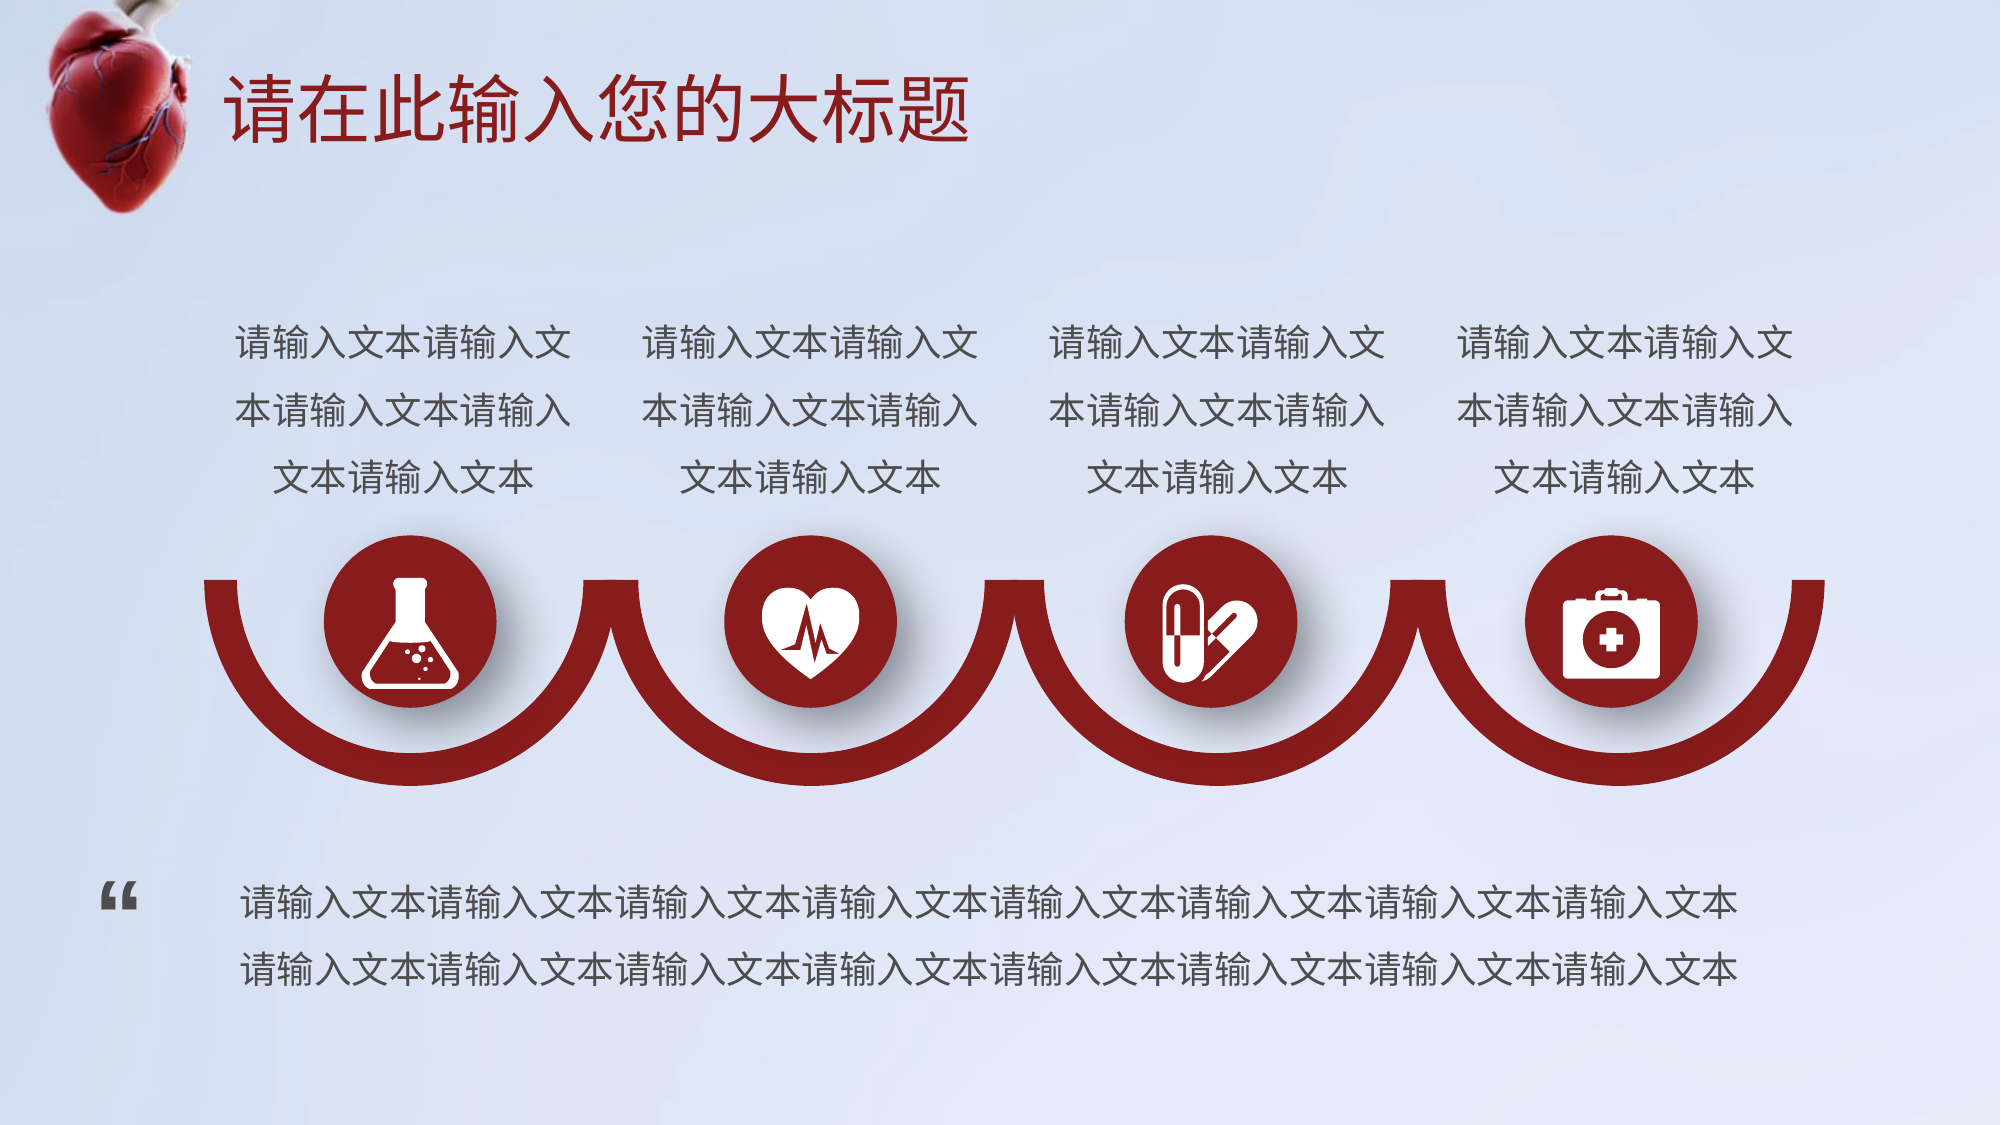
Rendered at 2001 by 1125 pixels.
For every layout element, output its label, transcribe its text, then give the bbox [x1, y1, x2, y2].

text_box 请输入文本请输入文本请输入文本请输入文本请输入文本 [618, 284, 1003, 512]
text_box [1525, 535, 1698, 708]
text_box [361, 577, 459, 689]
text_box [203, 578, 618, 787]
text_box 请输入文本请输入文本请输入文本请输入文本请输入文本 [211, 284, 596, 512]
text_box [1124, 535, 1298, 708]
text_box [1201, 600, 1258, 682]
text_box [611, 578, 1014, 787]
text_box [1418, 578, 1826, 787]
text_box [1162, 584, 1204, 683]
text_box “ [80, 842, 186, 978]
picture [0, 0, 2000, 1125]
text_box [1010, 578, 1425, 787]
text_box 请输入文本请输入文本请输入文本请输入文本请输入文本 [1025, 284, 1410, 512]
text_box [1562, 588, 1660, 679]
text_box 请输入文本请输入文本请输入文本请输入文本请输入文本请输入文本请输入文本请输入文本请输入文本请输入文本请输入文本请输入文本请输入文本请输入文本请输入文本请输入文本 [223, 826, 1776, 1022]
text_box [762, 587, 860, 680]
title 请在此输入您的大标题 [206, 44, 1876, 184]
text_box 请输入文本请输入文本请输入文本请输入文本请输入文本 [1433, 284, 1817, 512]
text_box [323, 535, 497, 708]
text_box [724, 535, 897, 708]
